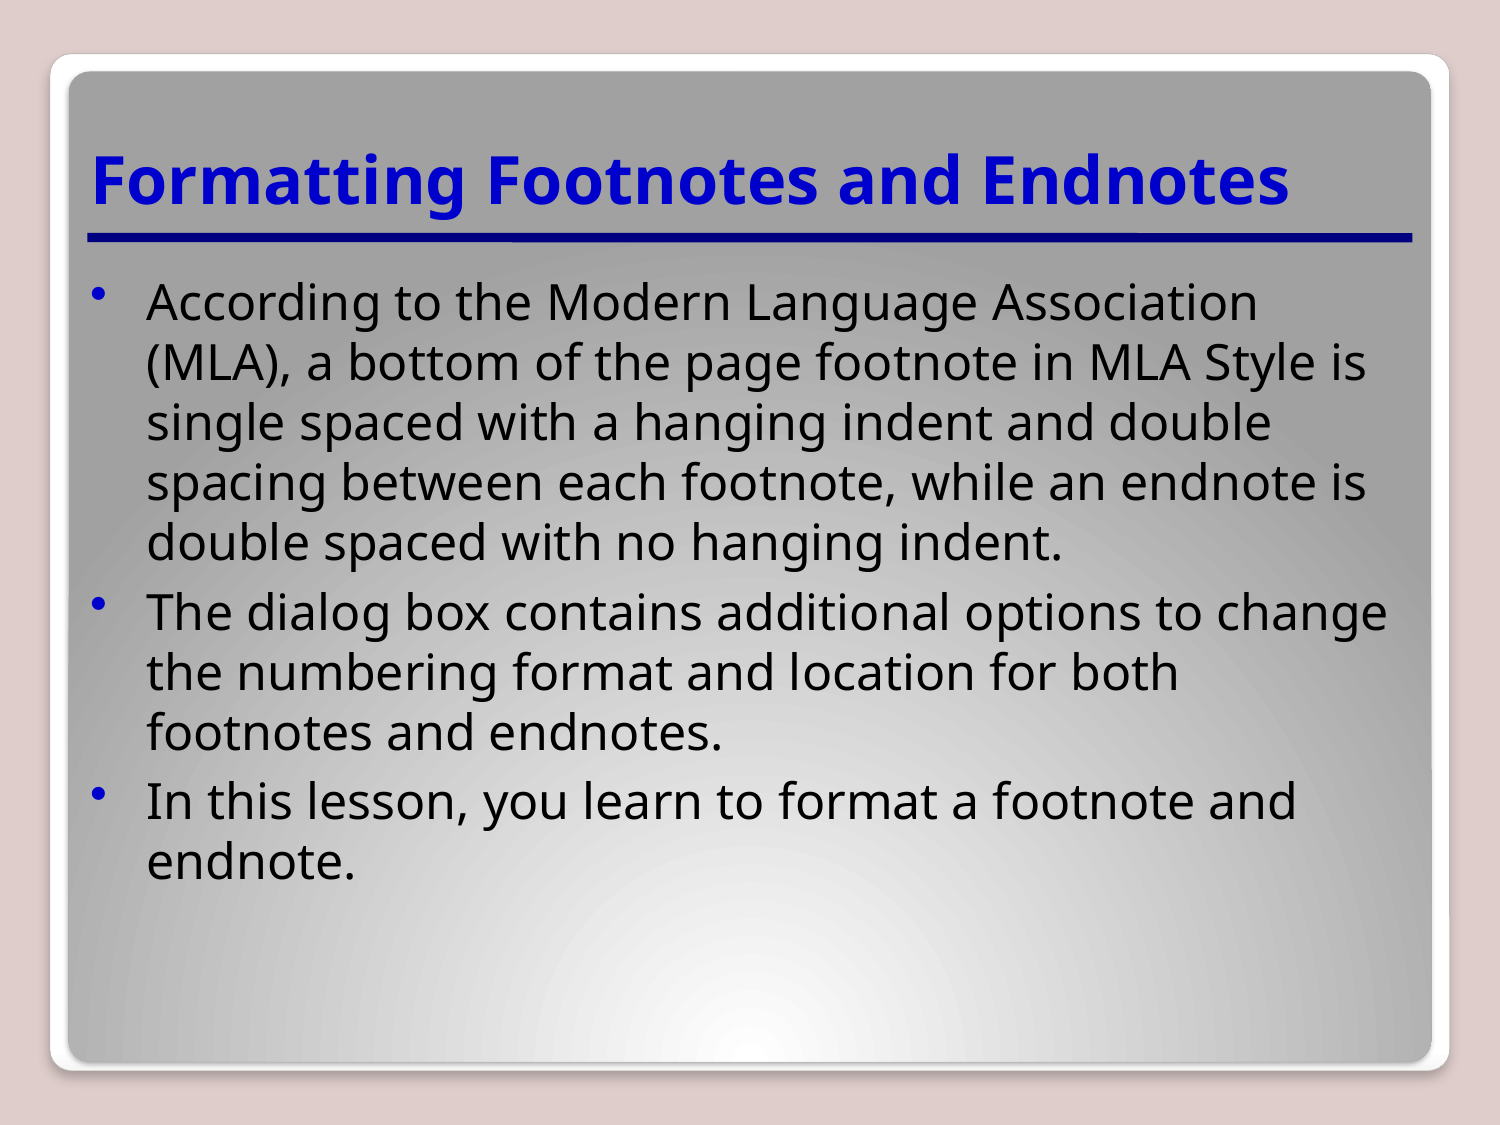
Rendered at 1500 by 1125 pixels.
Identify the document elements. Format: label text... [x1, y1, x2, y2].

list According to the Modern Language Association (MLA), a bottom of the page footnote in MLA Style is single spaced with a hanging indent and double spacing between each footnote, while an endnote is double spaced with no hanging indent. The dialog box contains additional options to change the numbering format and location for both footnotes and endnotes. In this lesson, you learn to format a footnote and endnote. [74, 262, 1426, 1063]
title Formatting Footnotes and Endnotes [74, 74, 1426, 226]
